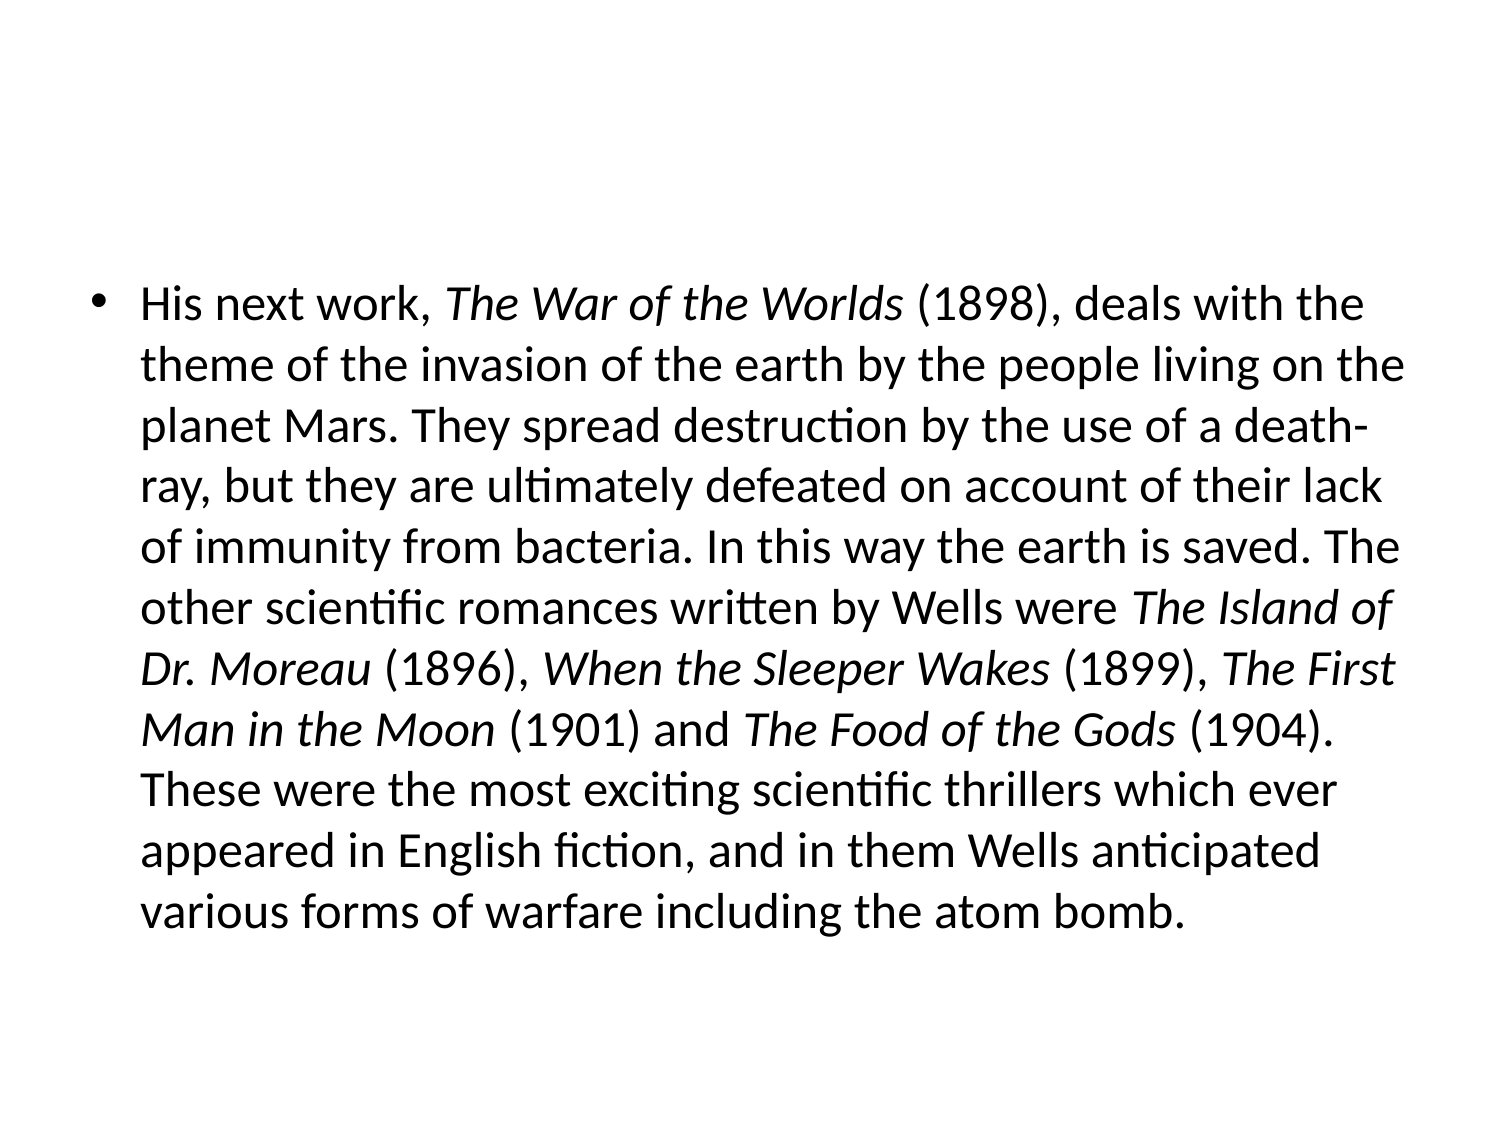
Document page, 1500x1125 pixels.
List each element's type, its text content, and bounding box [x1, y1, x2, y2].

list His next work, The War of the Worlds (1898), deals with the theme of the invasion of the earth by the people living on the planet Mars. They spread destruction by the use of a death-ray, but they are ultimately defeated on account of their lack of immunity from bacteria. In this way the earth is saved. The other scientific romances written by Wells were The Island of Dr. Moreau (1896), When the Sleeper Wakes (1899), The First Man in the Moon (1901) and The Food of the Gods (1904). These were the most exciting scientific thrillers which ever appeared in English fiction, and in them Wells anticipated various forms of warfare including the atom bomb. [75, 262, 1425, 1005]
